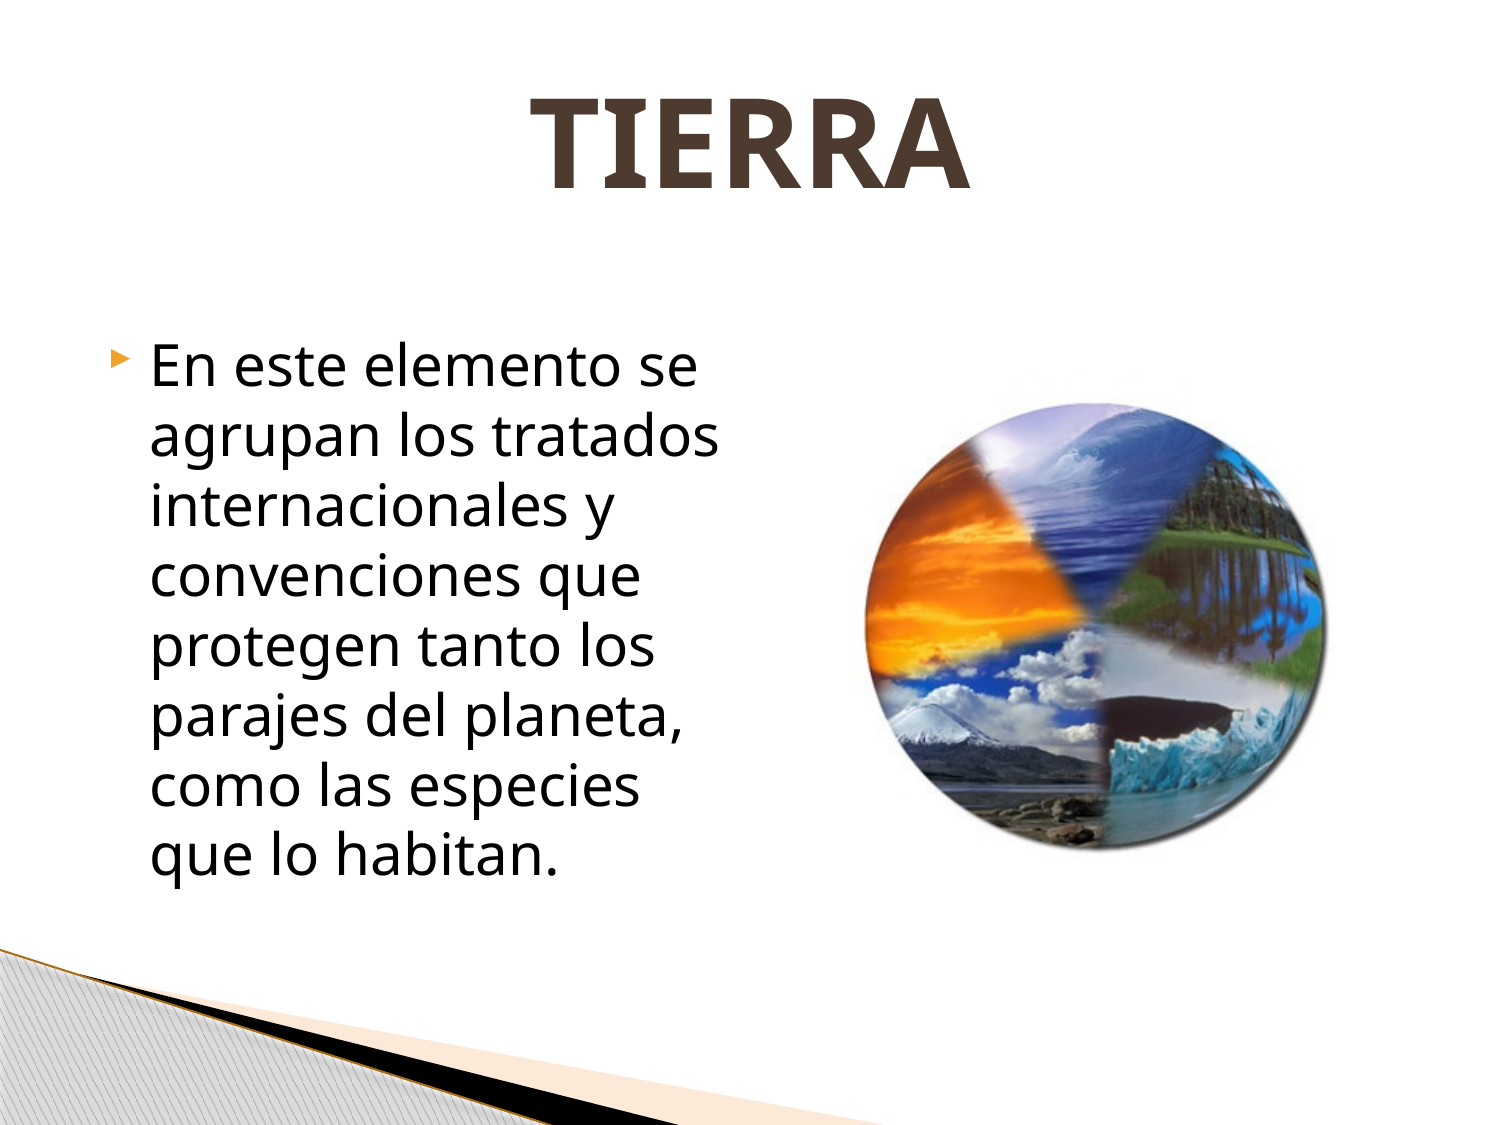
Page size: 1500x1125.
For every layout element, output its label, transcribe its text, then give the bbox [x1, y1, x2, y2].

title TIERRA [75, 45, 1425, 233]
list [852, 369, 1336, 859]
list En este elemento se agrupan los tratados internacionales y convenciones que protegen tanto los parajes del planeta, como las especies que lo habitan. [75, 243, 738, 986]
